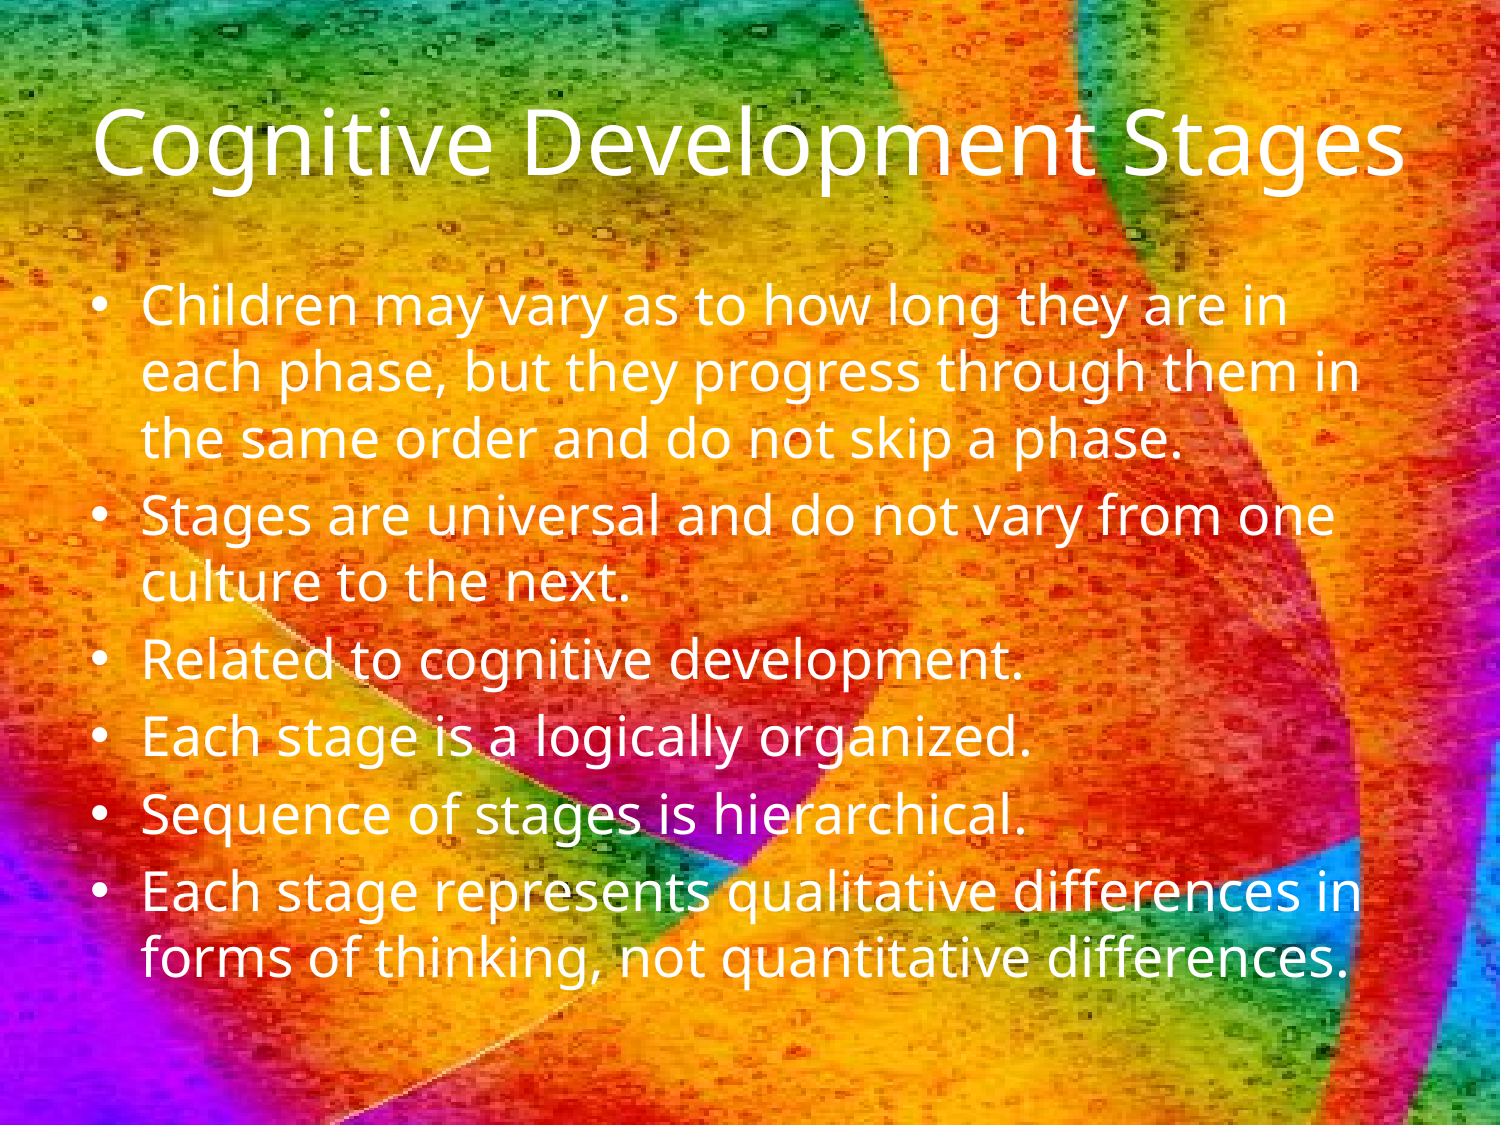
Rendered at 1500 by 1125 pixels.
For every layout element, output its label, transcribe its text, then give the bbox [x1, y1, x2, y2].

list Children may vary as to how long they are in each phase, but they progress through them in the same order and do not skip a phase. Stages are universal and do not vary from one culture to the next. Related to cognitive development. Each stage is a logically organized. Sequence of stages is hierarchical. Each stage represents qualitative differences in forms of thinking, not quantitative differences. [74, 262, 1426, 1006]
picture [0, 0, 1500, 1125]
title Cognitive Development Stages [74, 44, 1426, 233]
